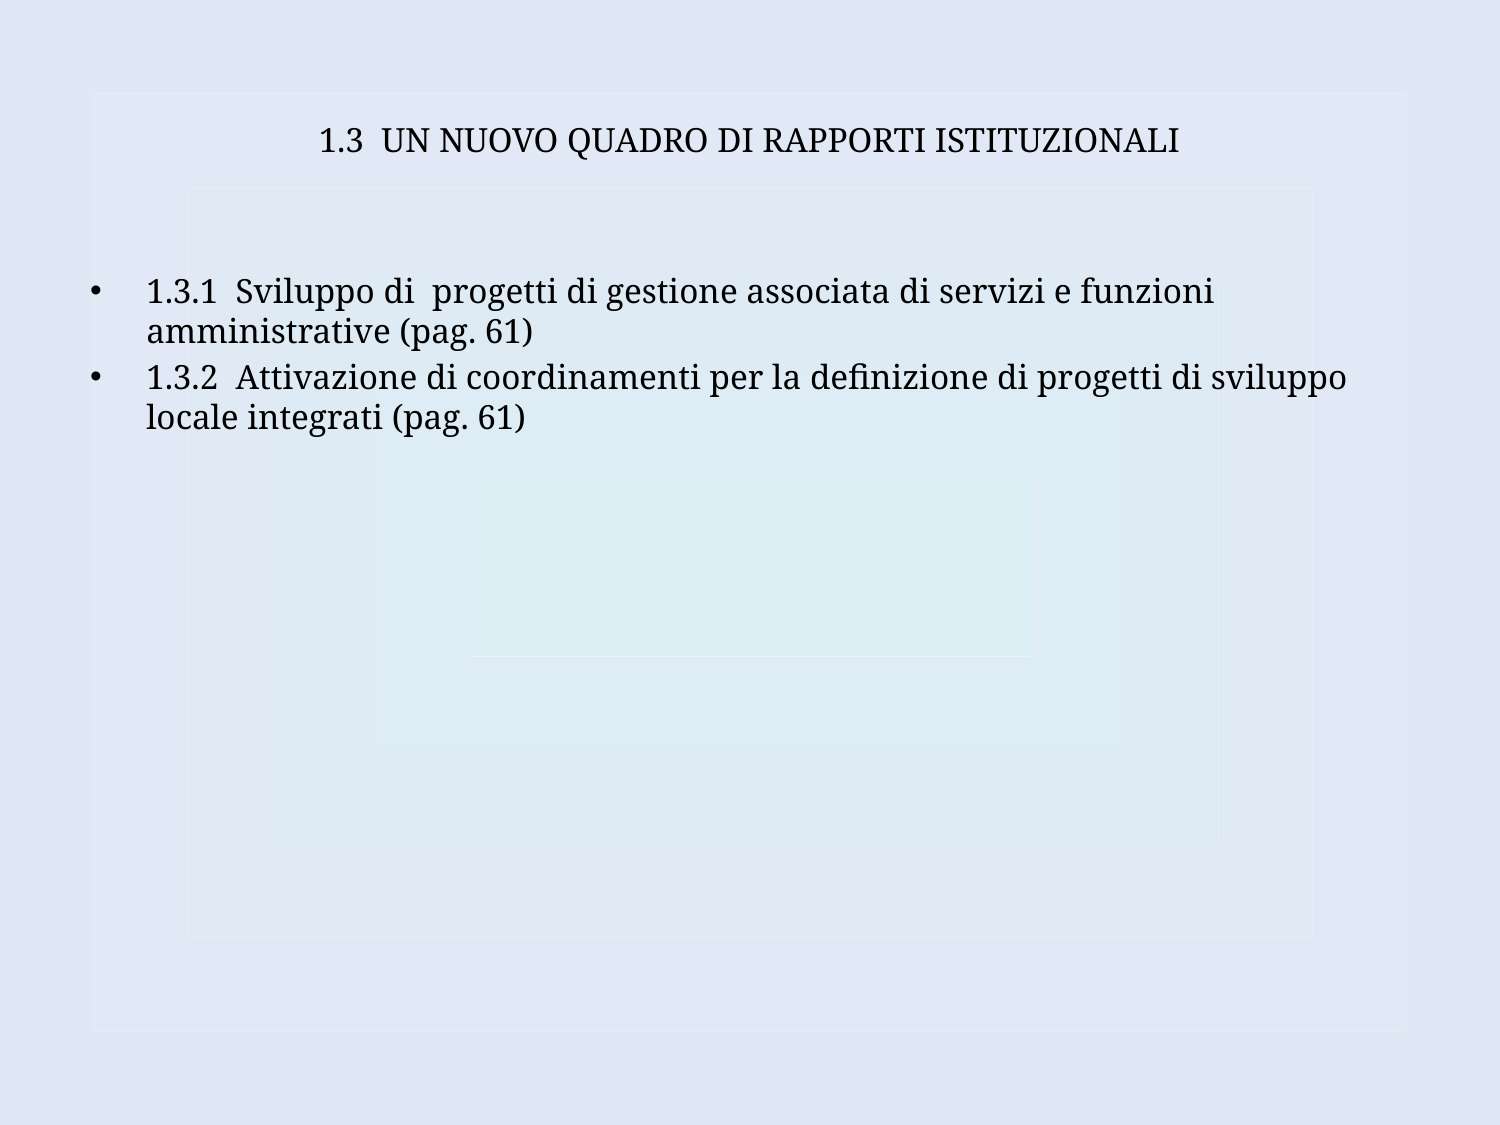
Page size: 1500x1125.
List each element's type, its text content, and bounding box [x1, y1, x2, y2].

list 1.3.1 Sviluppo di progetti di gestione associata di servizi e funzioni amministrative (pag. 61) 1.3.2 Attivazione di coordinamenti per la definizione di progetti di sviluppo locale integrati (pag. 61) [75, 262, 1425, 1005]
title 1.3 UN NUOVO QUADRO DI RAPPORTI ISTITUZIONALI [75, 45, 1425, 233]
